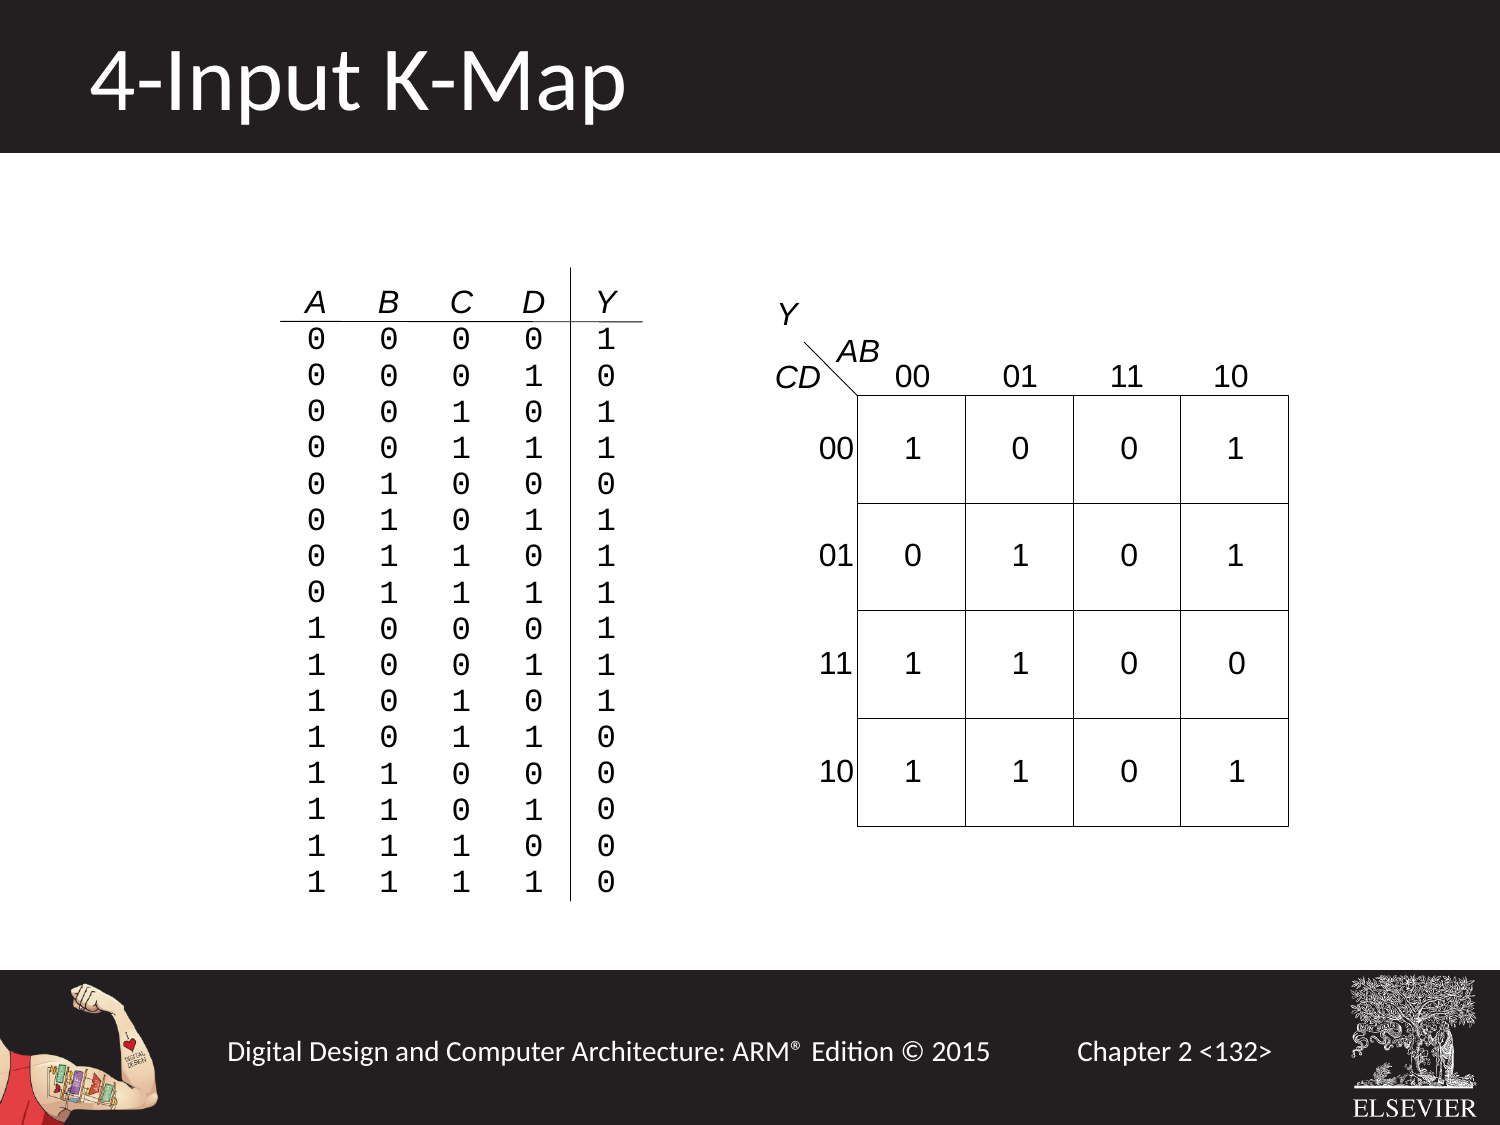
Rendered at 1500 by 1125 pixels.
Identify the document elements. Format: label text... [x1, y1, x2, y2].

picture [0, 979, 163, 1125]
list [749, 287, 1295, 913]
text_box 4-Input K-Map [75, 11, 1375, 136]
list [274, 262, 649, 926]
picture [1350, 974, 1477, 1117]
